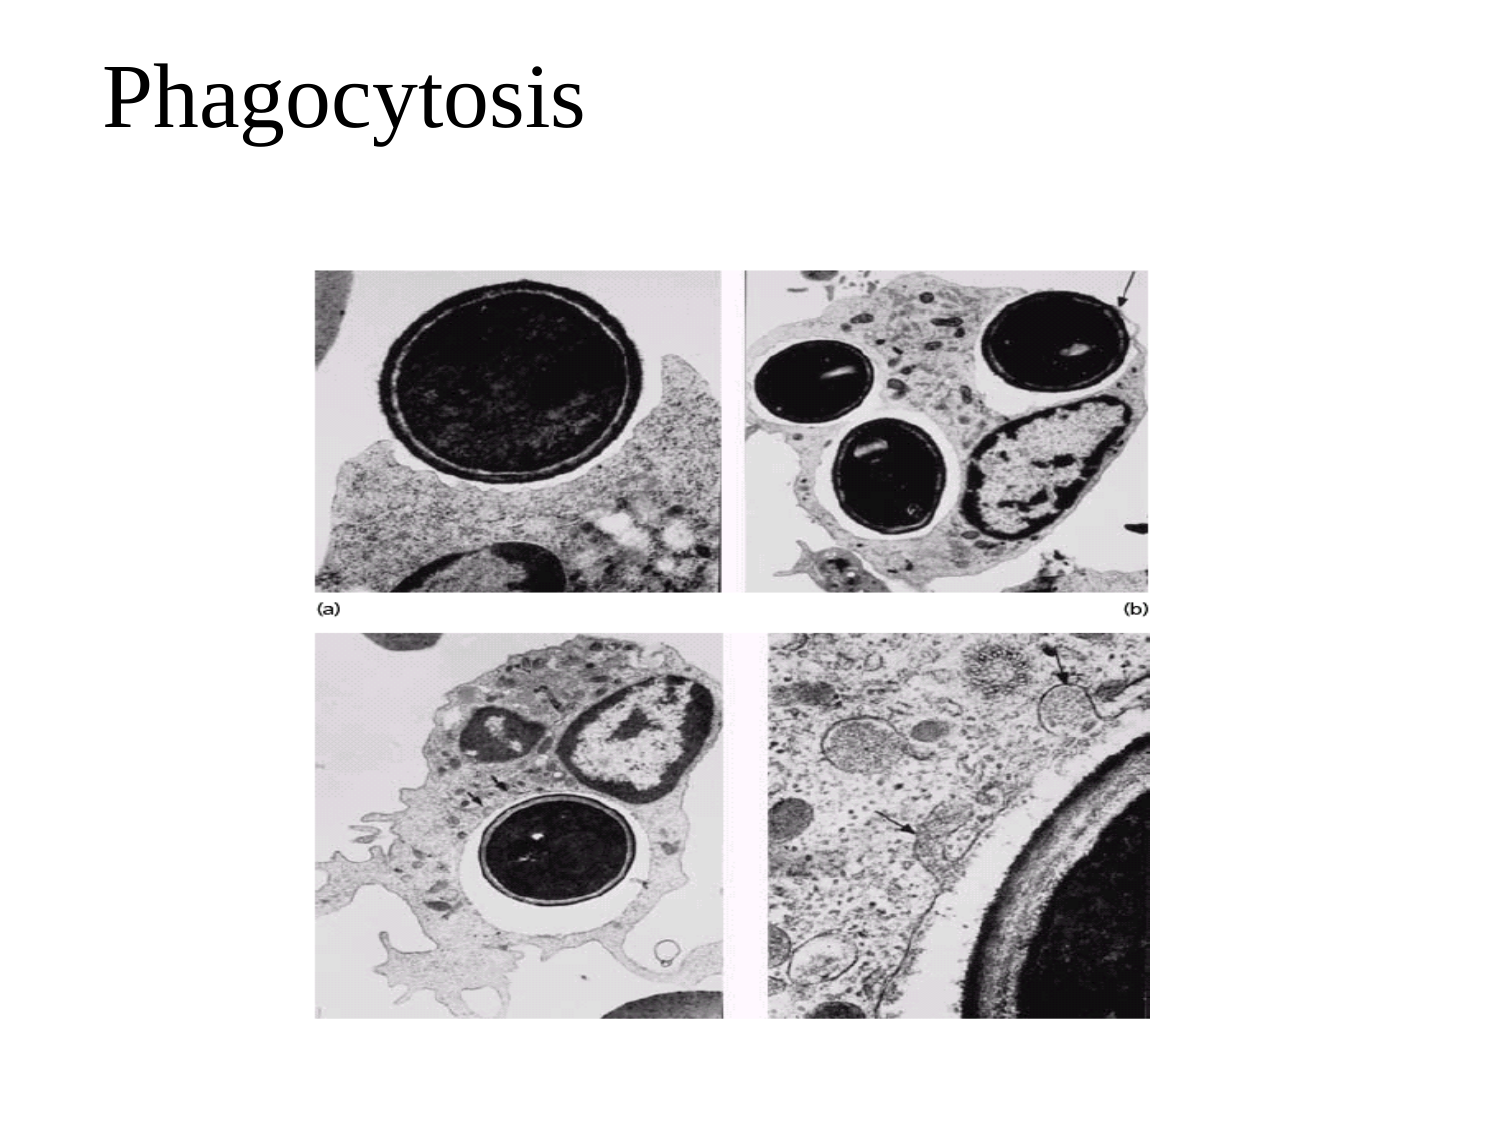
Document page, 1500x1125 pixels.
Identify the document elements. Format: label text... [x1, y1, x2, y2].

title Phagocytosis [102, 36, 1398, 148]
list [312, 262, 1151, 1026]
